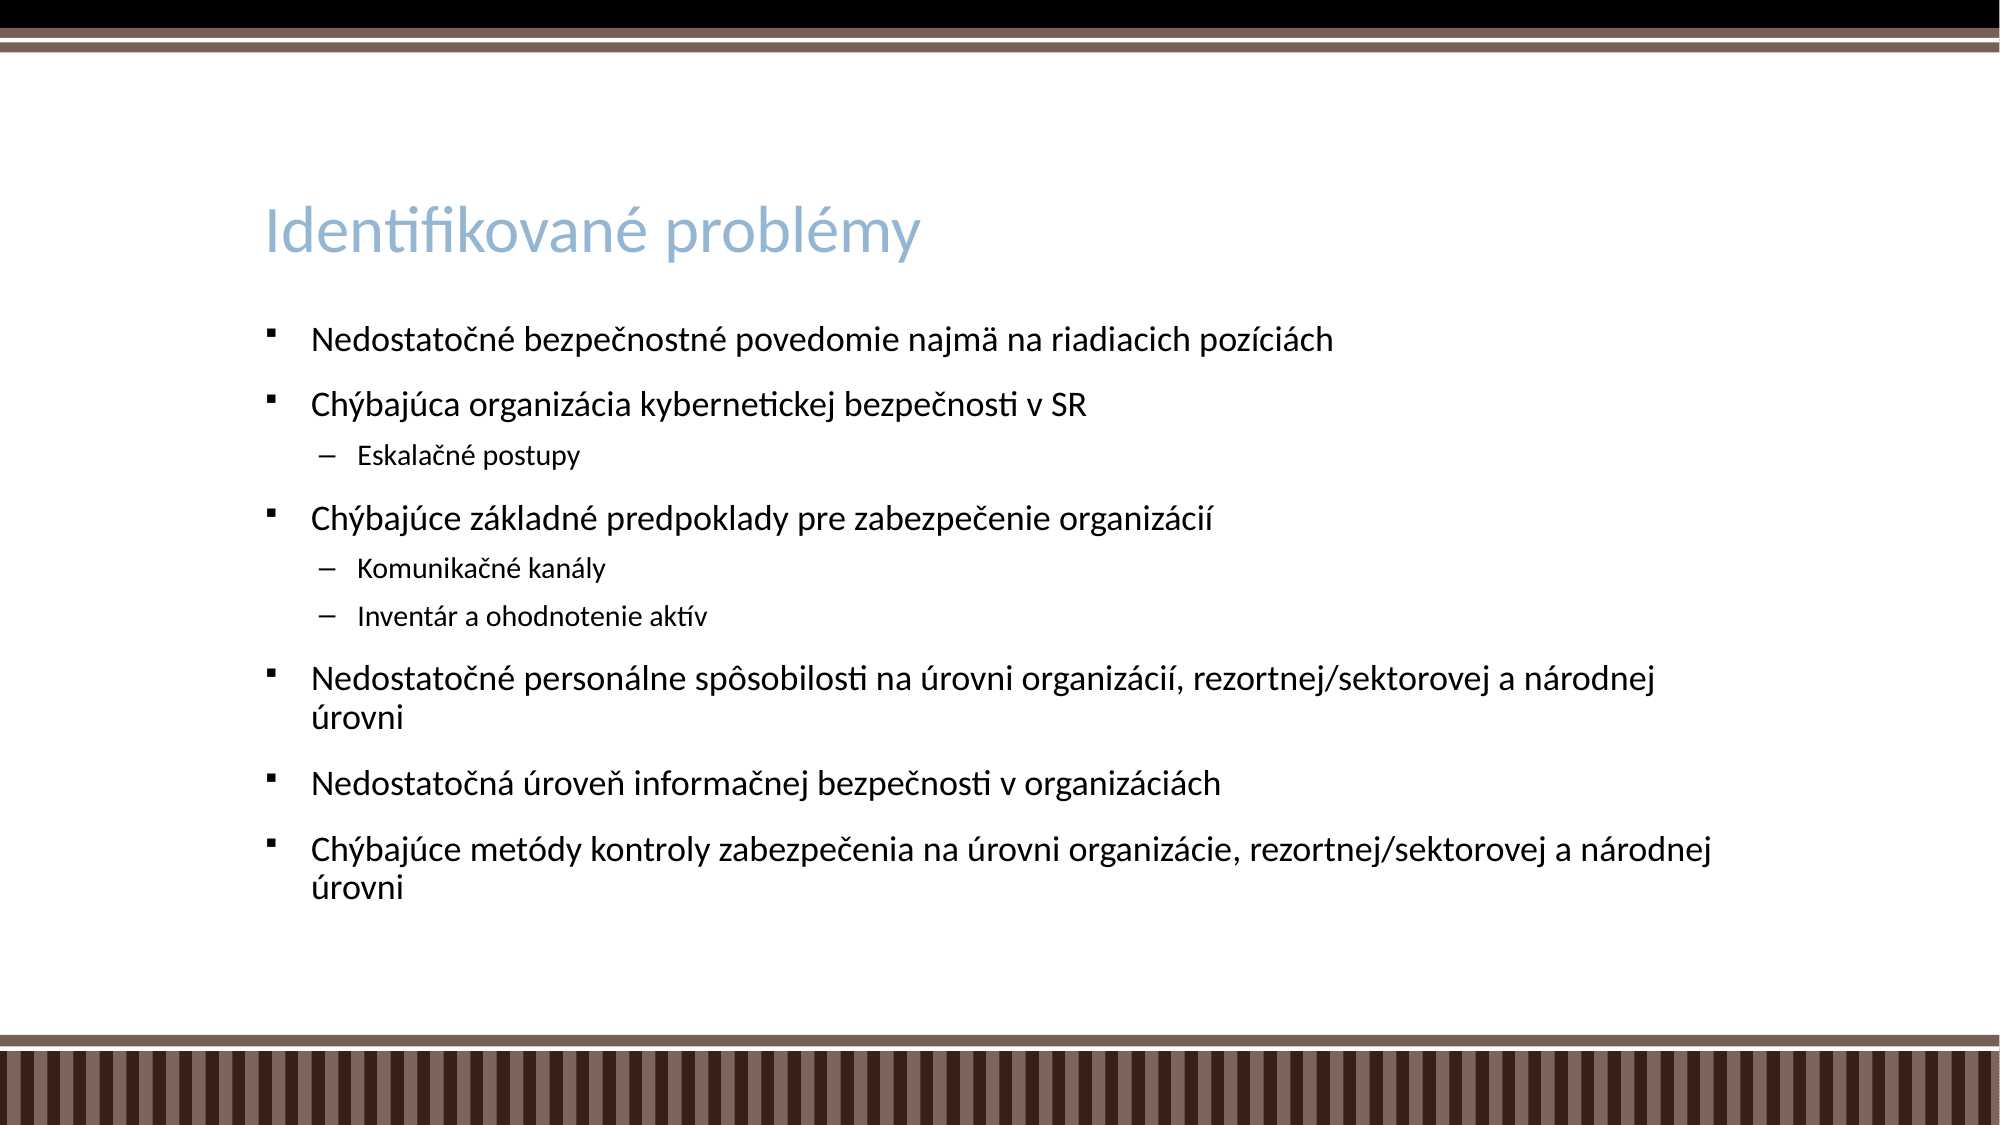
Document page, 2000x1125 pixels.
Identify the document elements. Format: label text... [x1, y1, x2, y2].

title Identifikované problémy [249, 99, 1750, 275]
list Nedostatočné bezpečnostné povedomie najmä na riadiacich pozíciách Chýbajúca organizácia kybernetickej bezpečnosti v SR Eskalačné postupy Chýbajúce základné predpoklady pre zabezpečenie organizácií Komunikačné kanály Inventár a ohodnotenie aktív Nedostatočné personálne spôsobilosti na úrovni organizácií, rezortnej/sektorovej a národnej úrovni Nedostatočná úroveň informačnej bezpečnosti v organizáciách Chýbajúce metódy kontroly zabezpečenia na úrovni organizácie, rezortnej/sektorovej a národnej úrovni [249, 312, 1750, 920]
